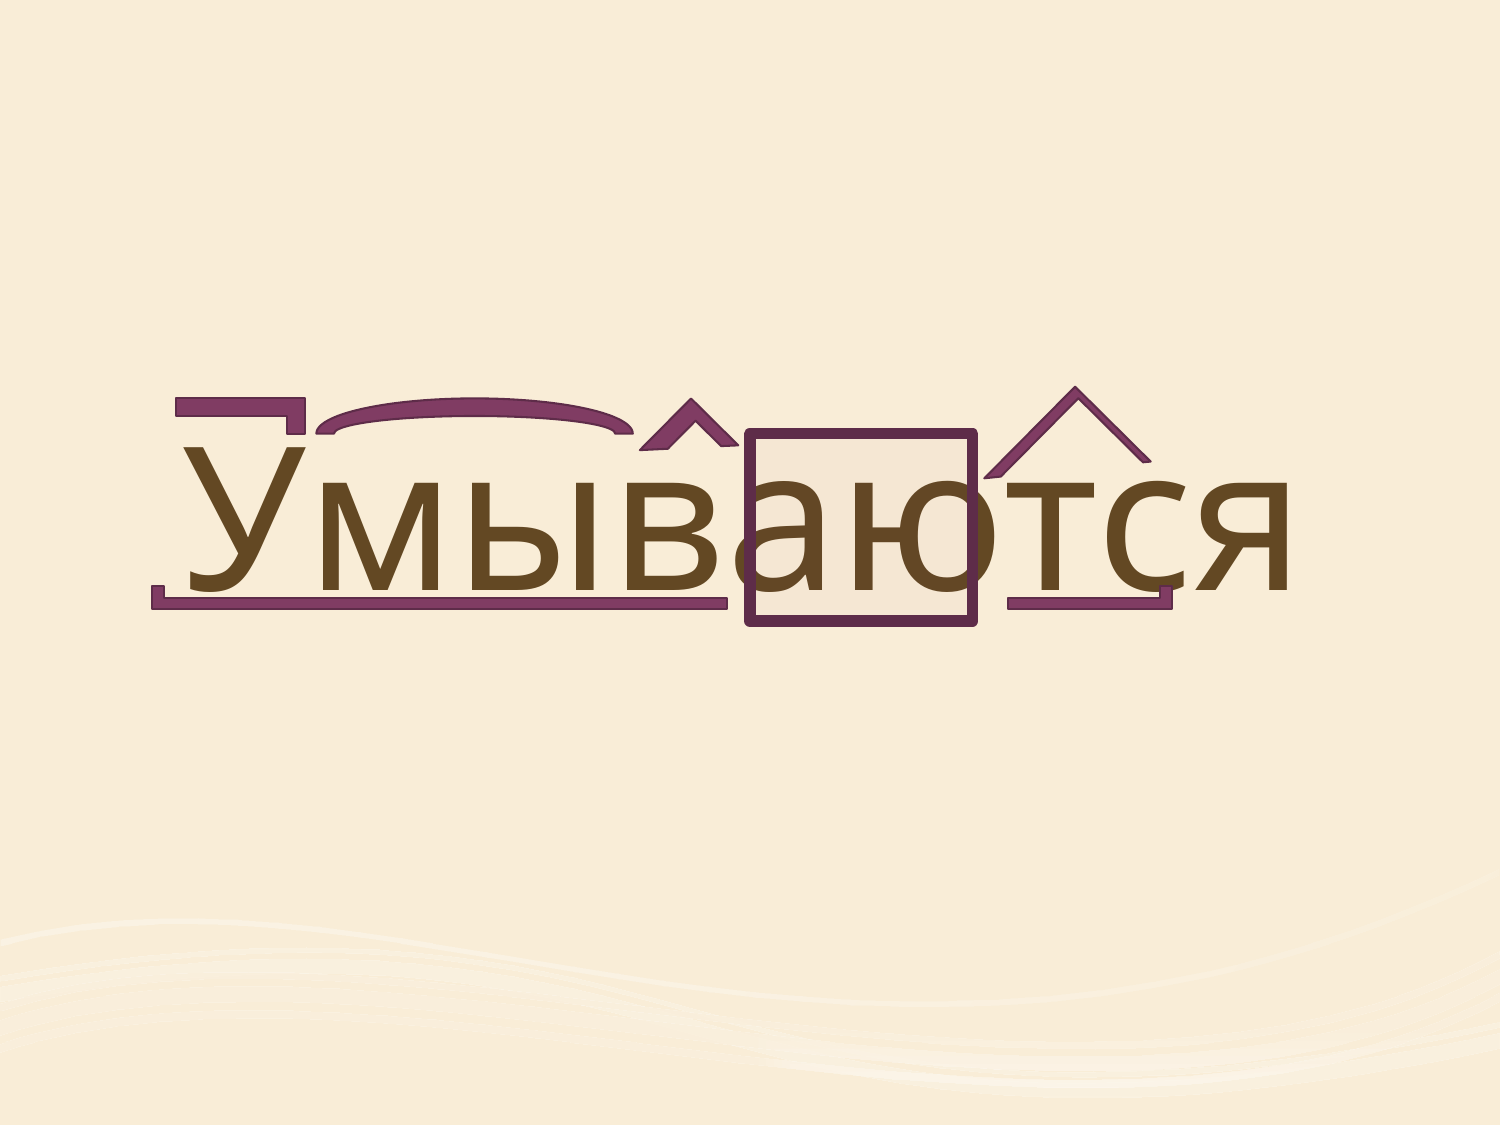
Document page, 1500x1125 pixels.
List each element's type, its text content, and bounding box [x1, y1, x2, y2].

list Умываются [159, 410, 1341, 950]
text_box [175, 397, 306, 435]
text_box [151, 585, 728, 610]
text_box [638, 397, 740, 452]
text_box [315, 397, 634, 435]
text_box [1007, 585, 1173, 610]
text_box [749, 433, 974, 622]
text_box [983, 385, 1152, 480]
